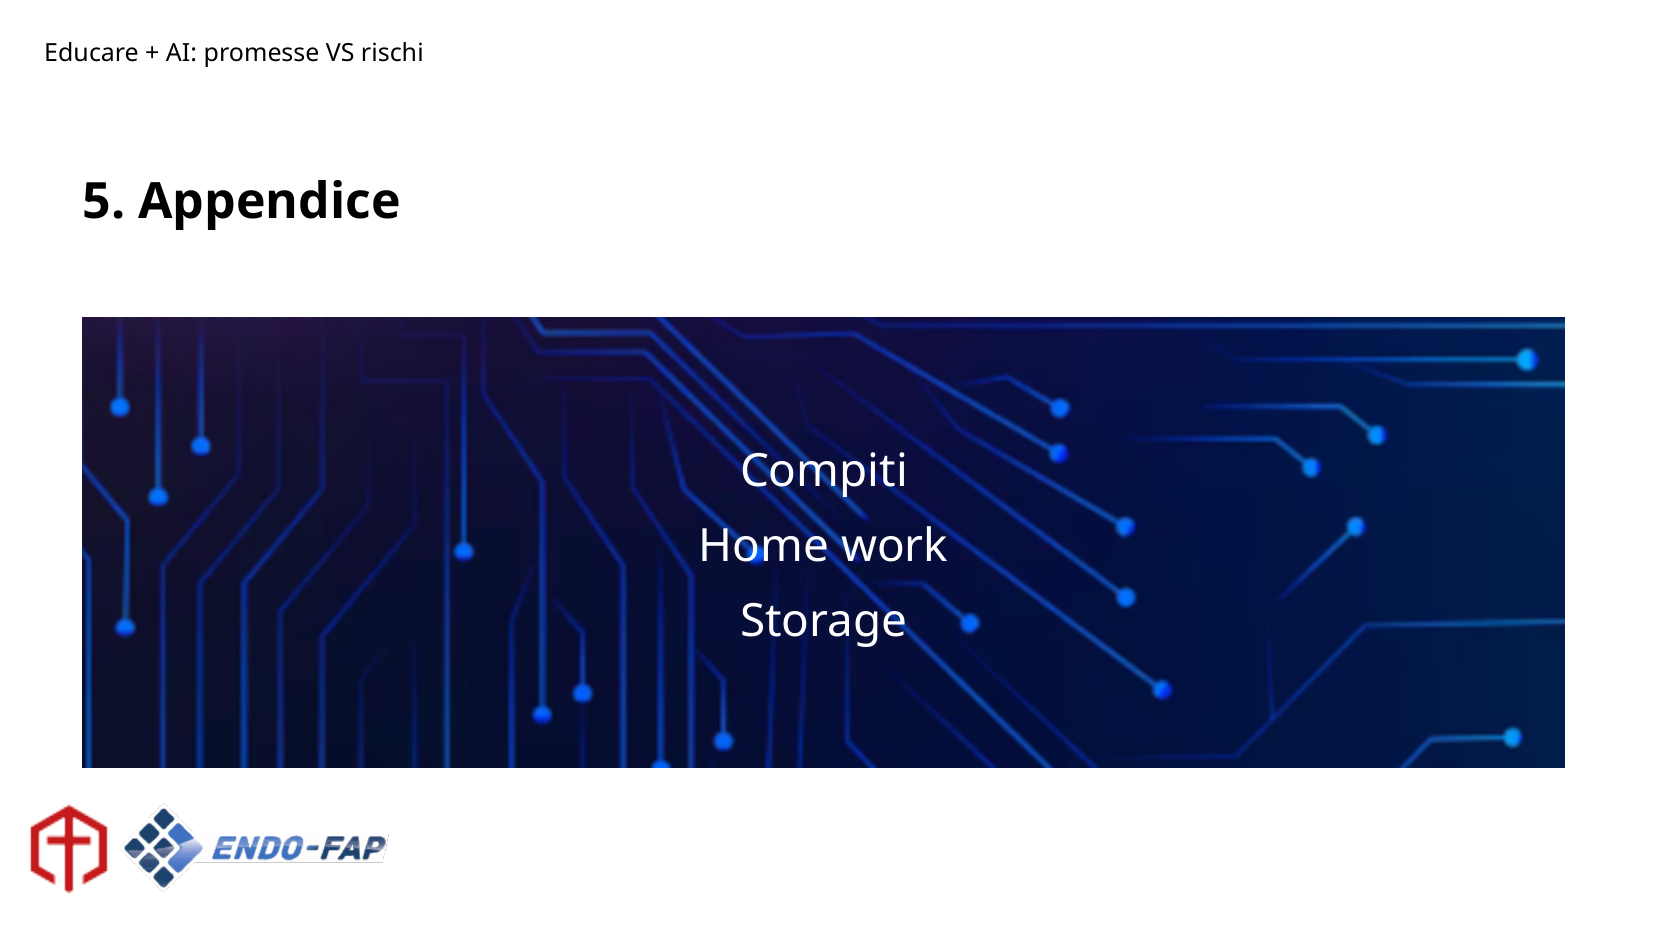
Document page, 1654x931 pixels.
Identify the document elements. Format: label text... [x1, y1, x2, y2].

picture [118, 803, 393, 892]
title 5. Appendice [82, 135, 1565, 261]
picture [29, 803, 110, 896]
list Compiti Home work Storage [82, 318, 1565, 768]
